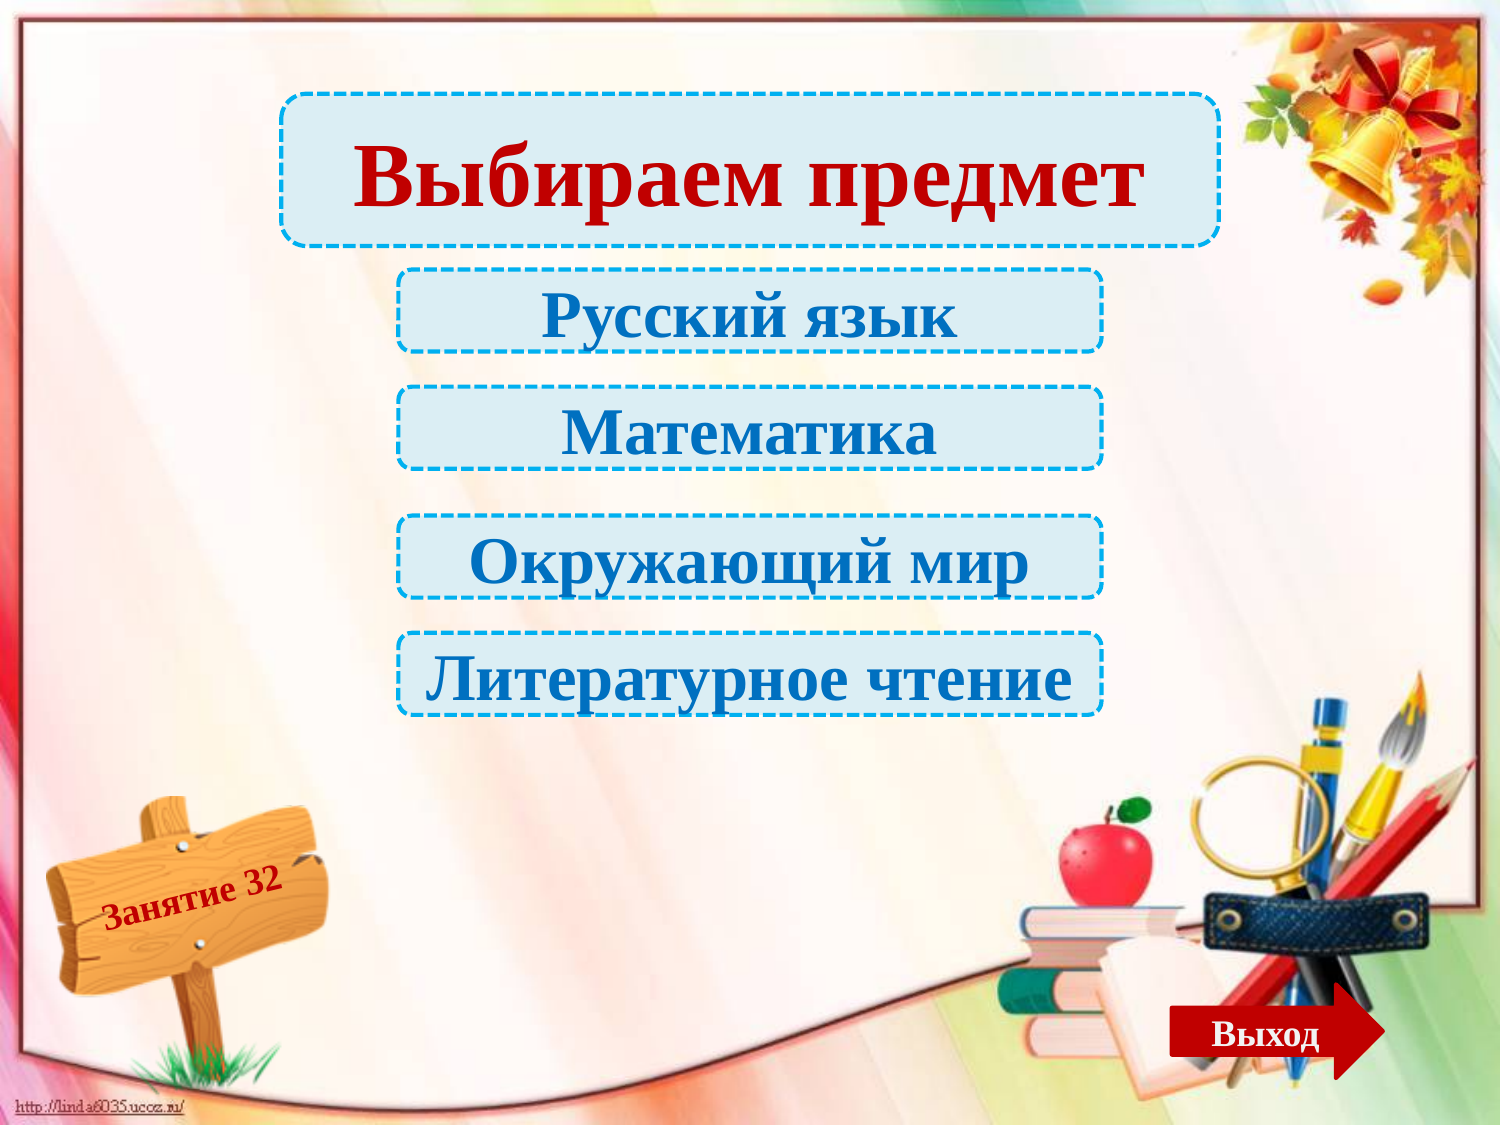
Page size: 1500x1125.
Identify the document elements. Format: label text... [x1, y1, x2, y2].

text_box Выход [1169, 982, 1385, 1081]
text_box Русский язык [396, 267, 1104, 354]
picture [0, 0, 1500, 1125]
text_box Математика [396, 384, 1104, 471]
text_box Окружающий мир [396, 513, 1104, 600]
text_box Литературное чтение [396, 630, 1104, 717]
text_box Выбираем предмет [279, 91, 1221, 249]
